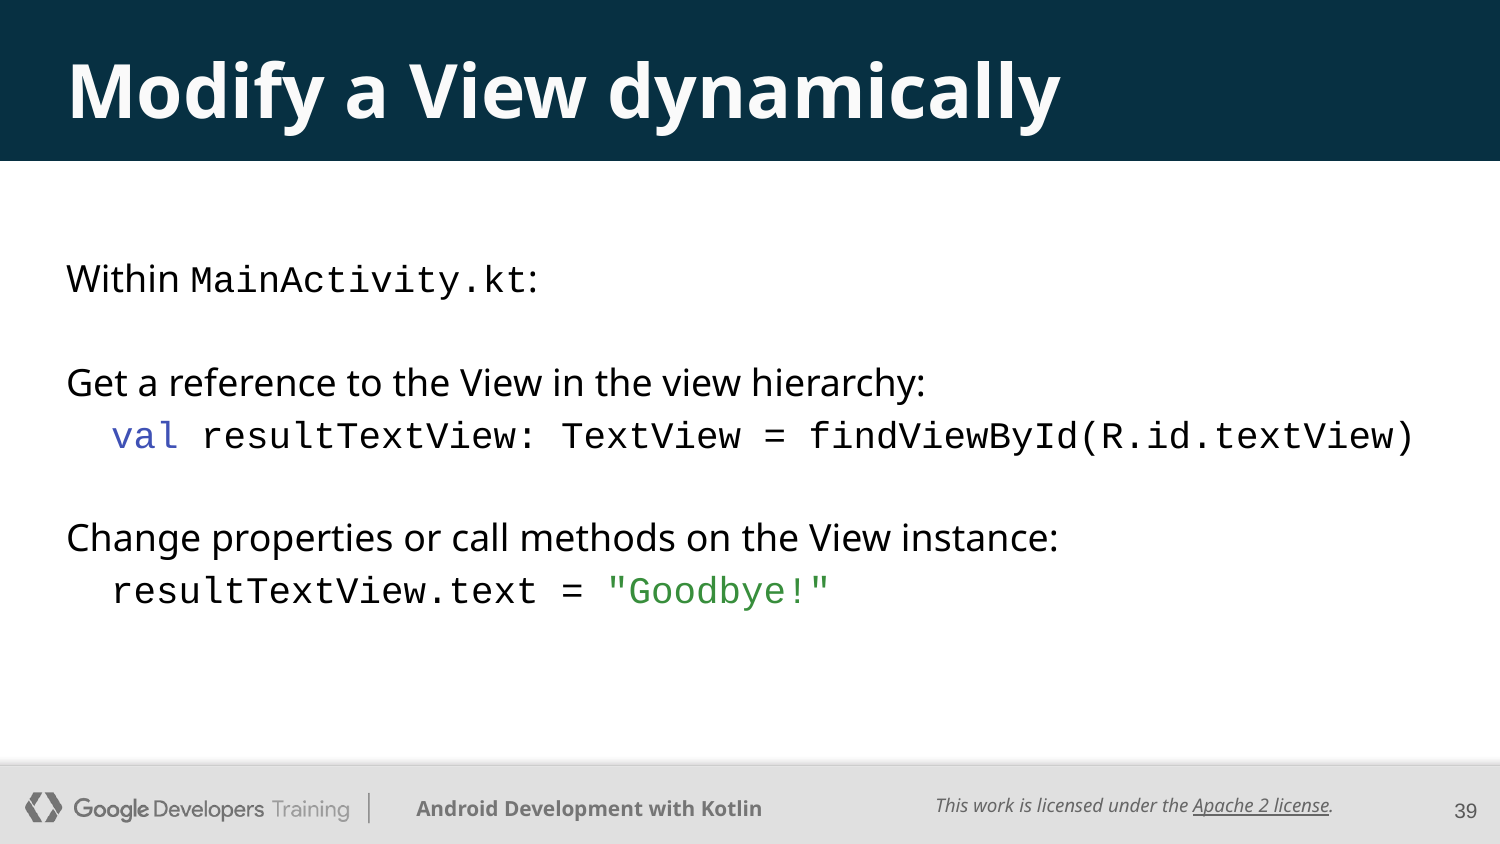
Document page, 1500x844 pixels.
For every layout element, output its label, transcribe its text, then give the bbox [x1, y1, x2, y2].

title Modify a View dynamically [51, 28, 1449, 122]
slide_number ‹#› [1402, 777, 1493, 842]
picture [0, 161, 1500, 844]
list Within MainActivity.kt: Get a reference to the View in the view hierarchy: val resultTextView: TextView = findViewById(R.id.textView) Change properties or call methods on the View instance: resultTextView.text = "Goodbye!" [51, 233, 1449, 694]
